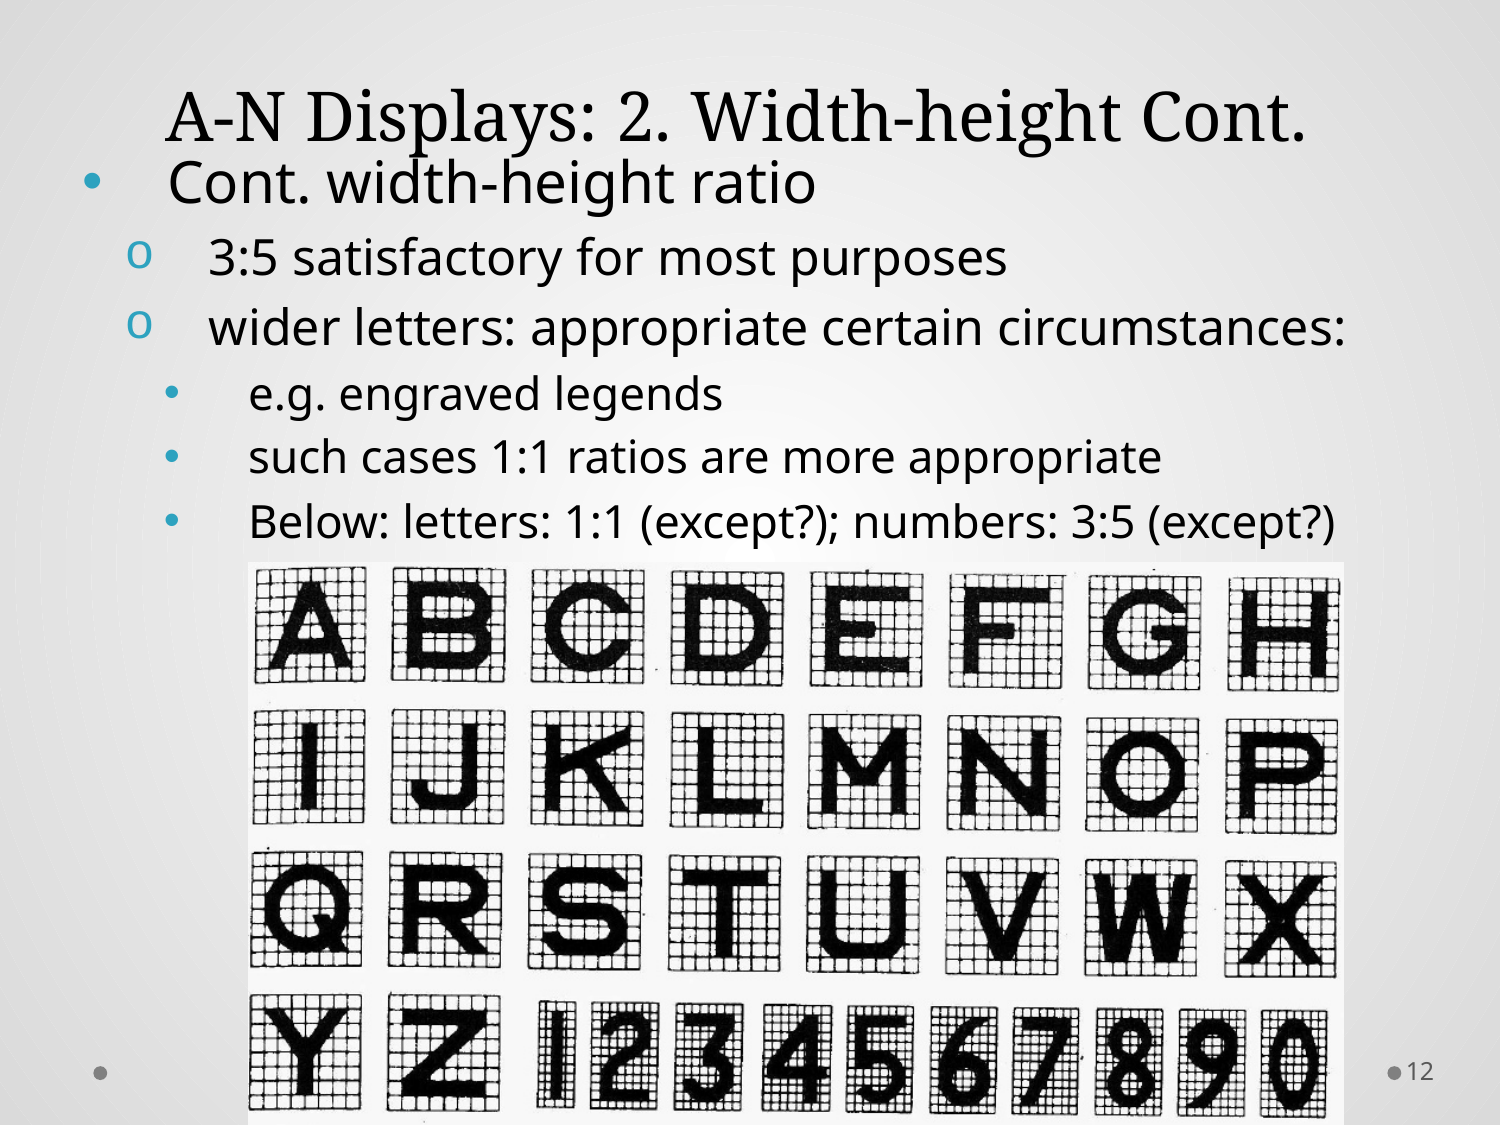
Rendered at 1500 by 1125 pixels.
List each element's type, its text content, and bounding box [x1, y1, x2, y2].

list Cont. width-height ratio 3:5 satisfactory for most purposes wider letters: appropriate certain circumstances: e.g. engraved legends such cases 1:1 ratios are more appropriate Below: letters: 1:1 (except?); numbers: 3:5 (except?) [50, 137, 1425, 1113]
title A-N Displays: 2. Width-height Cont. [62, 62, 1413, 137]
picture [248, 562, 1345, 1125]
slide_number 12 [1401, 1042, 1494, 1103]
